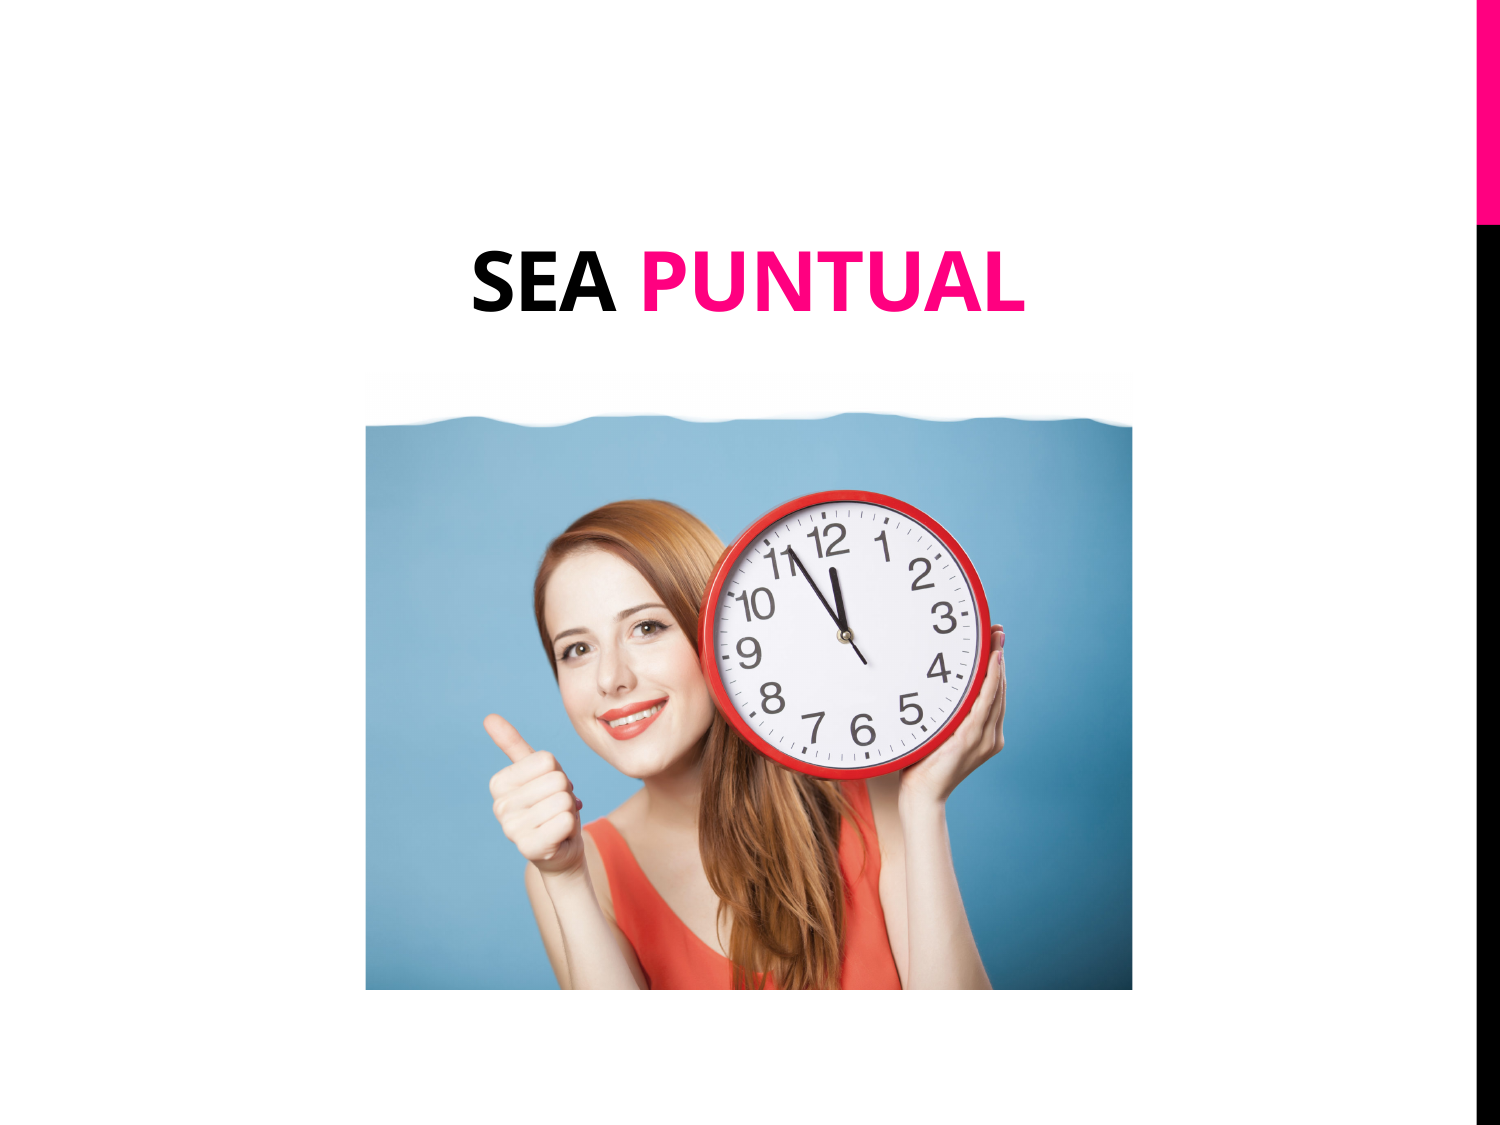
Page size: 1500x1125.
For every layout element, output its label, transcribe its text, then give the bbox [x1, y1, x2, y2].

title Sea puntual [102, 117, 1396, 336]
picture [365, 372, 1133, 990]
